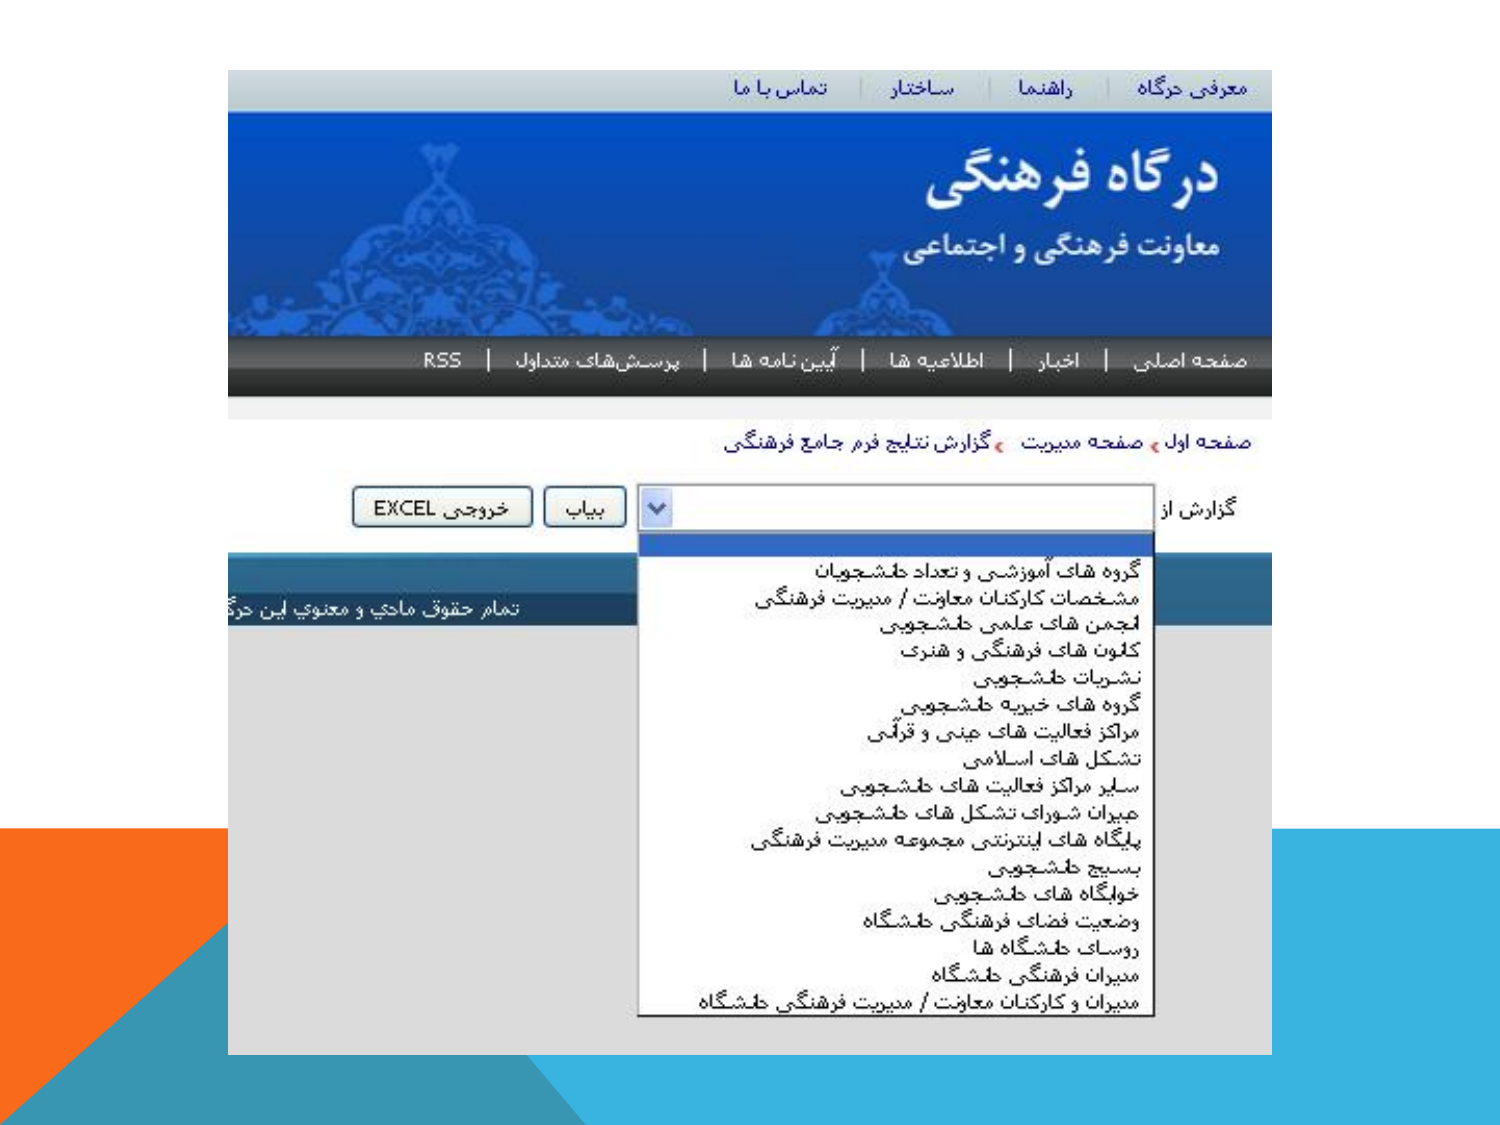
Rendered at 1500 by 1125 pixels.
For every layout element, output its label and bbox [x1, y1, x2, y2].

picture [227, 70, 1273, 1055]
